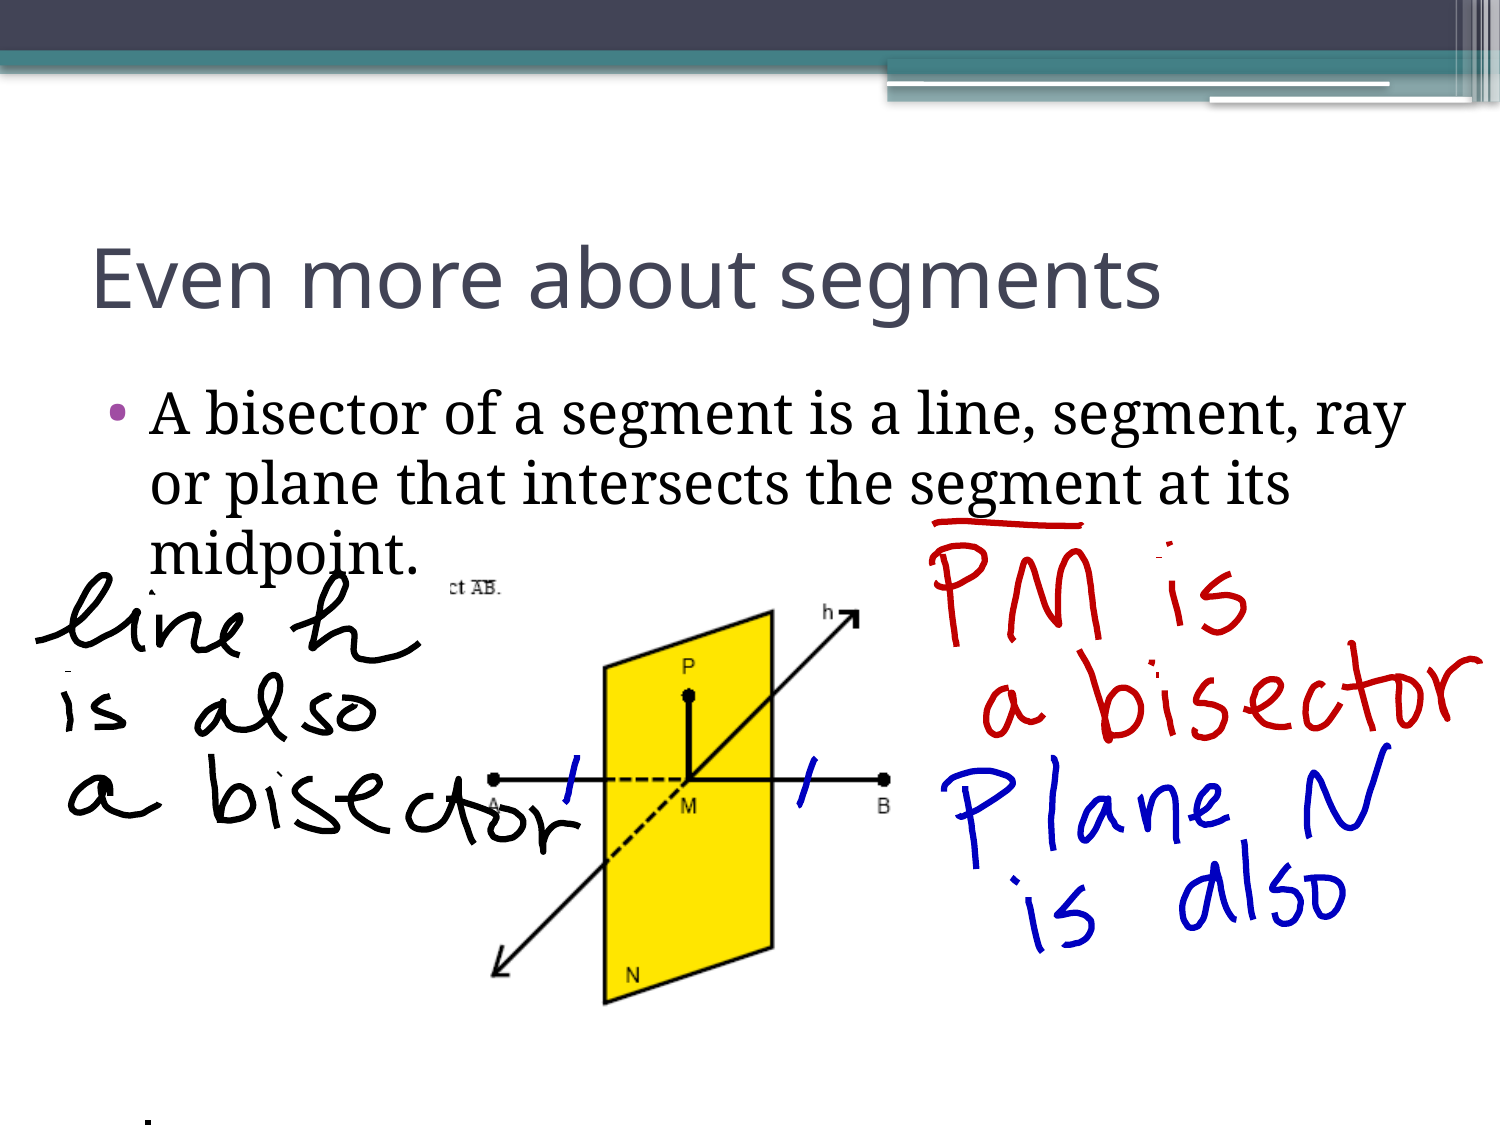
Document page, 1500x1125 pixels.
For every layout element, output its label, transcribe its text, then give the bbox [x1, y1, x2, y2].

text_box [947, 588, 958, 647]
text_box [1271, 864, 1302, 925]
text_box [932, 520, 1083, 527]
text_box [302, 694, 332, 734]
picture [449, 574, 912, 1019]
text_box [1202, 572, 1245, 634]
text_box [210, 753, 254, 822]
text_box [1242, 839, 1255, 920]
text_box [1055, 886, 1093, 946]
text_box [1359, 687, 1374, 732]
text_box [943, 769, 1014, 818]
text_box [93, 695, 124, 728]
text_box [158, 613, 242, 657]
text_box [291, 574, 420, 662]
text_box [338, 696, 374, 729]
list A bisector of a segment is a line, segment, ray or plane that intersects the segment at its midpoint. [75, 368, 1425, 1079]
text_box [1349, 642, 1361, 683]
text_box [1306, 744, 1390, 839]
text_box [1427, 658, 1481, 720]
text_box [1304, 682, 1342, 730]
text_box [335, 775, 391, 832]
text_box [969, 815, 978, 870]
text_box [407, 795, 442, 831]
text_box [35, 574, 146, 650]
text_box [267, 787, 279, 829]
text_box [931, 544, 986, 589]
text_box [1079, 797, 1125, 842]
text_box [1303, 874, 1344, 918]
title Even more about segments [75, 187, 1425, 363]
text_box [1050, 757, 1057, 851]
text_box [1341, 675, 1422, 727]
text_box [1193, 679, 1226, 739]
text_box [1171, 580, 1182, 626]
text_box [985, 686, 1045, 736]
text_box [62, 691, 72, 732]
text_box [293, 778, 339, 832]
text_box [196, 674, 287, 741]
text_box [1181, 863, 1237, 929]
text_box [1078, 649, 1142, 742]
text_box [1138, 786, 1179, 844]
text_box [1009, 550, 1100, 642]
text_box [1243, 678, 1292, 728]
text_box [1164, 690, 1174, 736]
text_box [1188, 785, 1230, 826]
text_box [70, 776, 161, 817]
text_box [1027, 897, 1043, 953]
